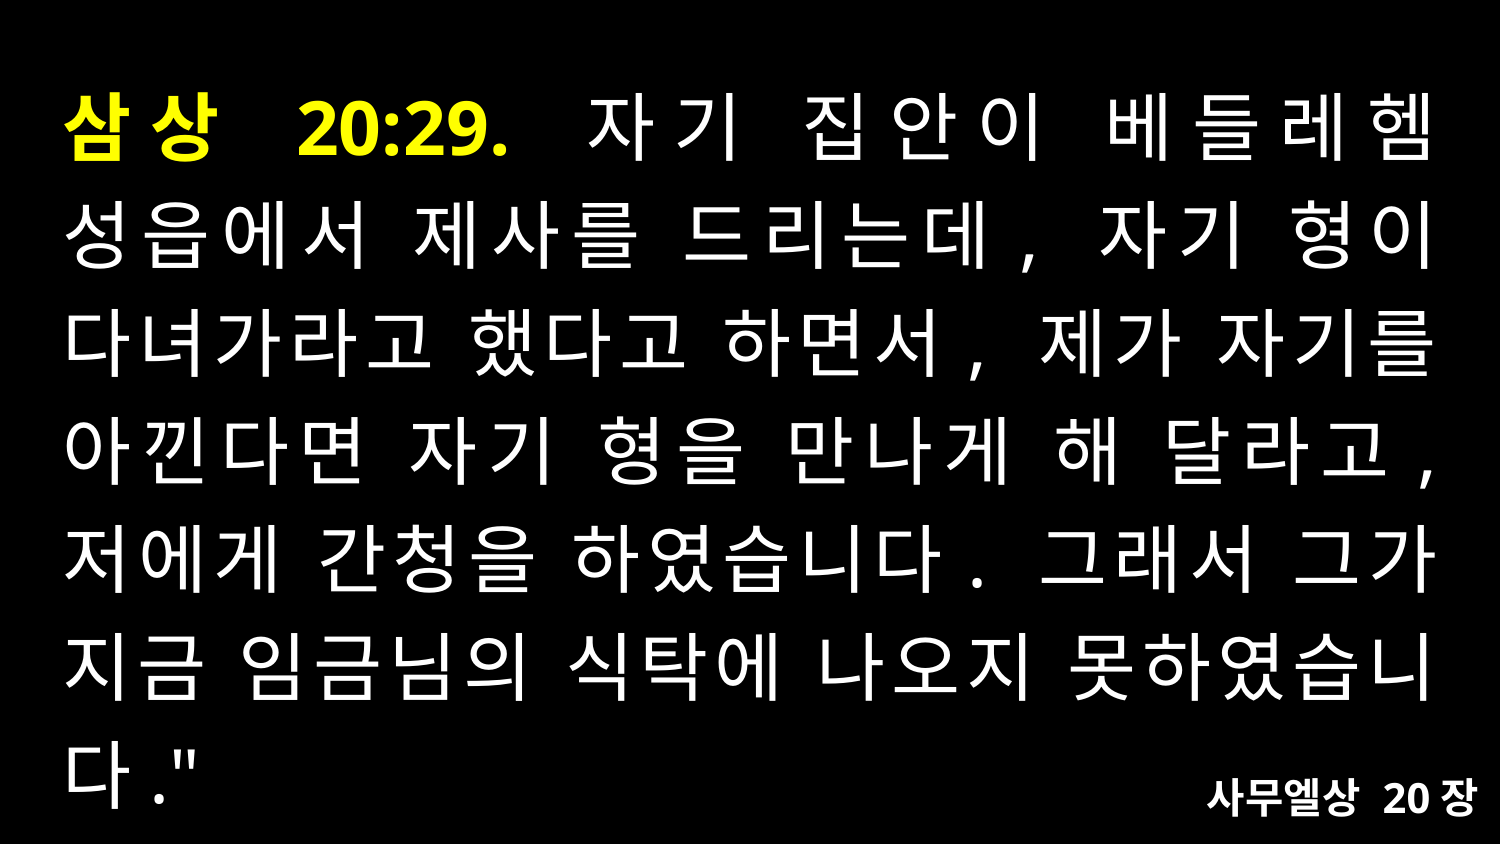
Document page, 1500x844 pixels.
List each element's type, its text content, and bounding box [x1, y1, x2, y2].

title 삼상 20:29. 자기 집안이 베들레헴 성읍에서 제사를 드리는데, 자기 형이 다녀가라고 했다고 하면서, 제가 자기를 아낀다면 자기 형을 만나게 해 달라고, 저에게 간청을 하였습니다. 그래서 그가 지금 임금님의 식탁에 나오지 못하였습니다." [0, 0, 1500, 844]
subtitle 사무엘상 20장 [916, 770, 1500, 844]
